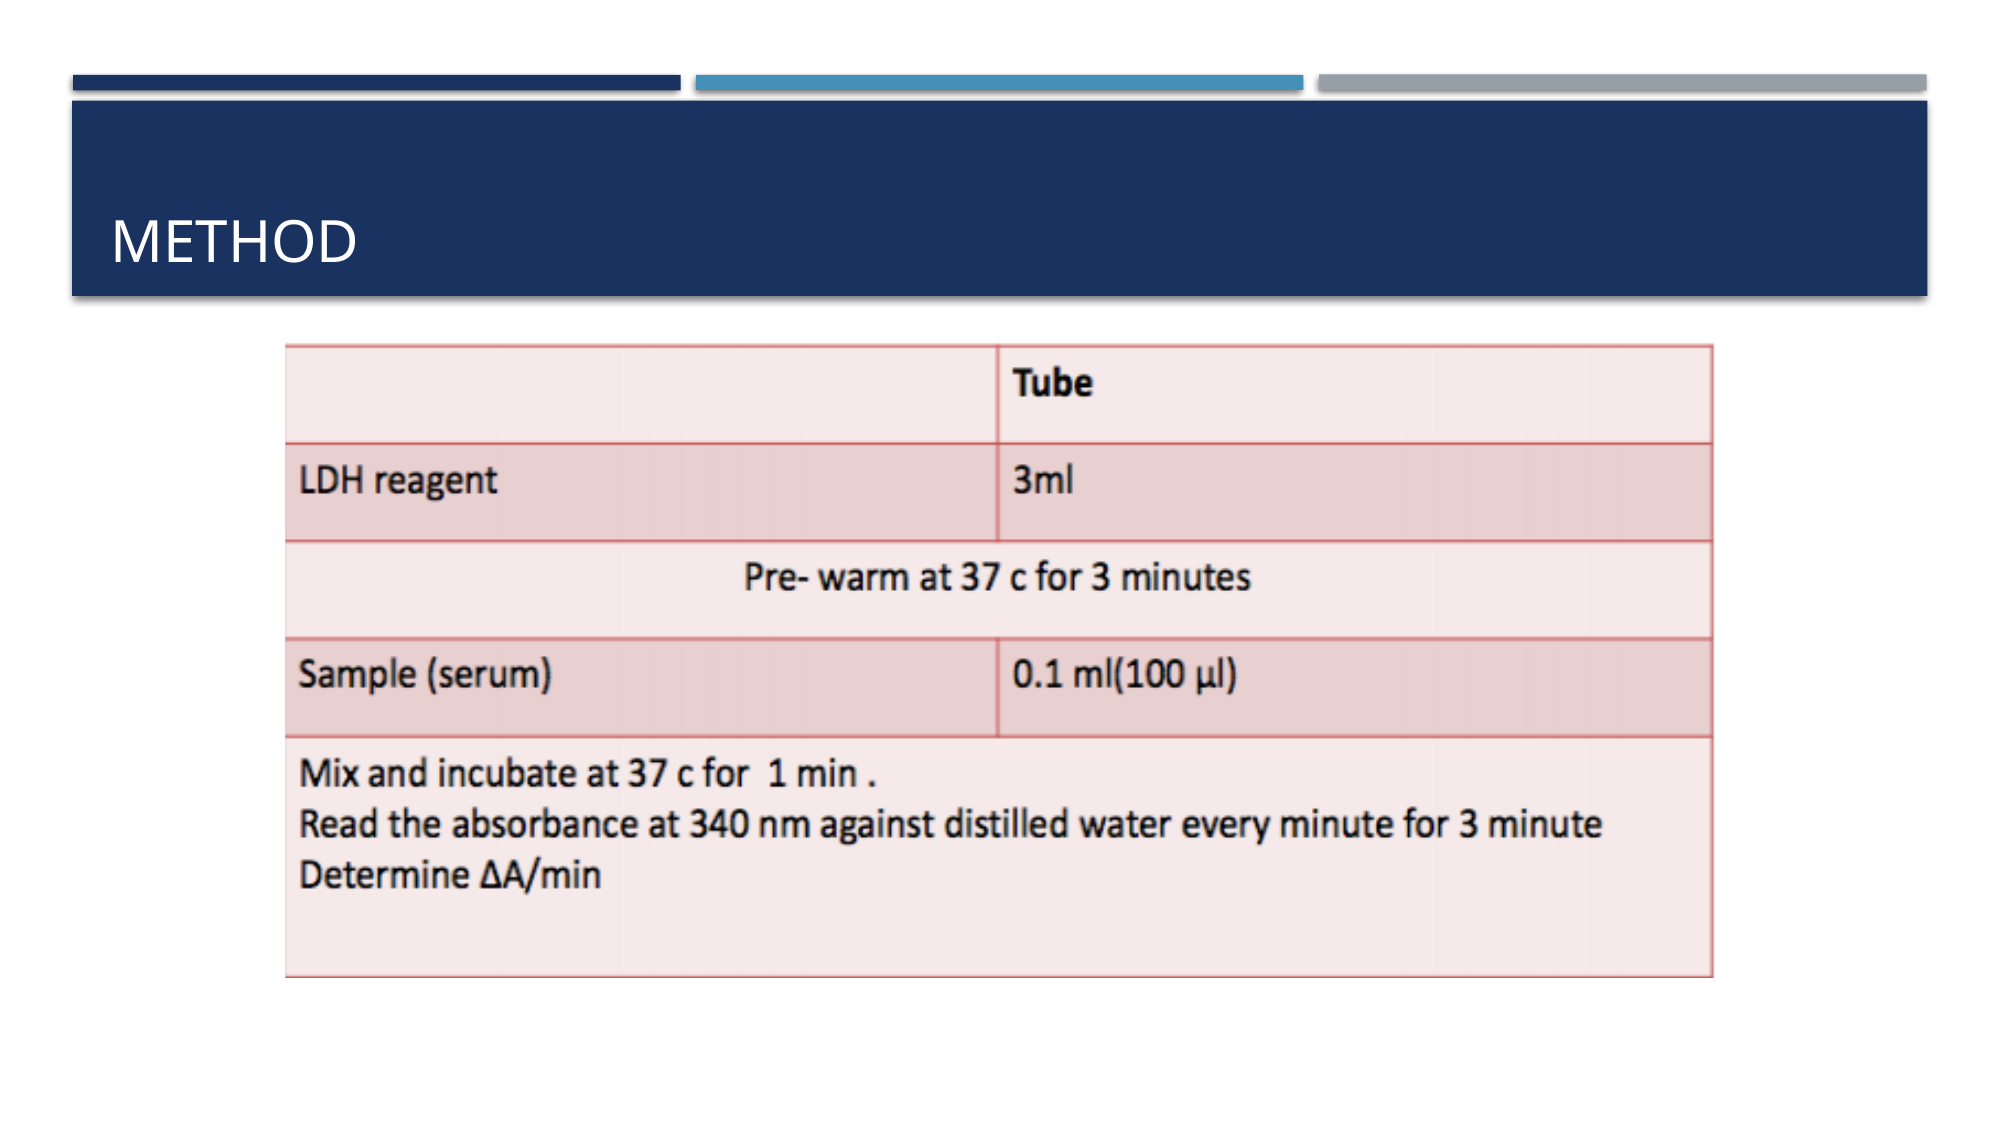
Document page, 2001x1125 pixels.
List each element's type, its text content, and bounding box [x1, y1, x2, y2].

picture [284, 340, 1716, 978]
title method [95, 115, 1905, 282]
